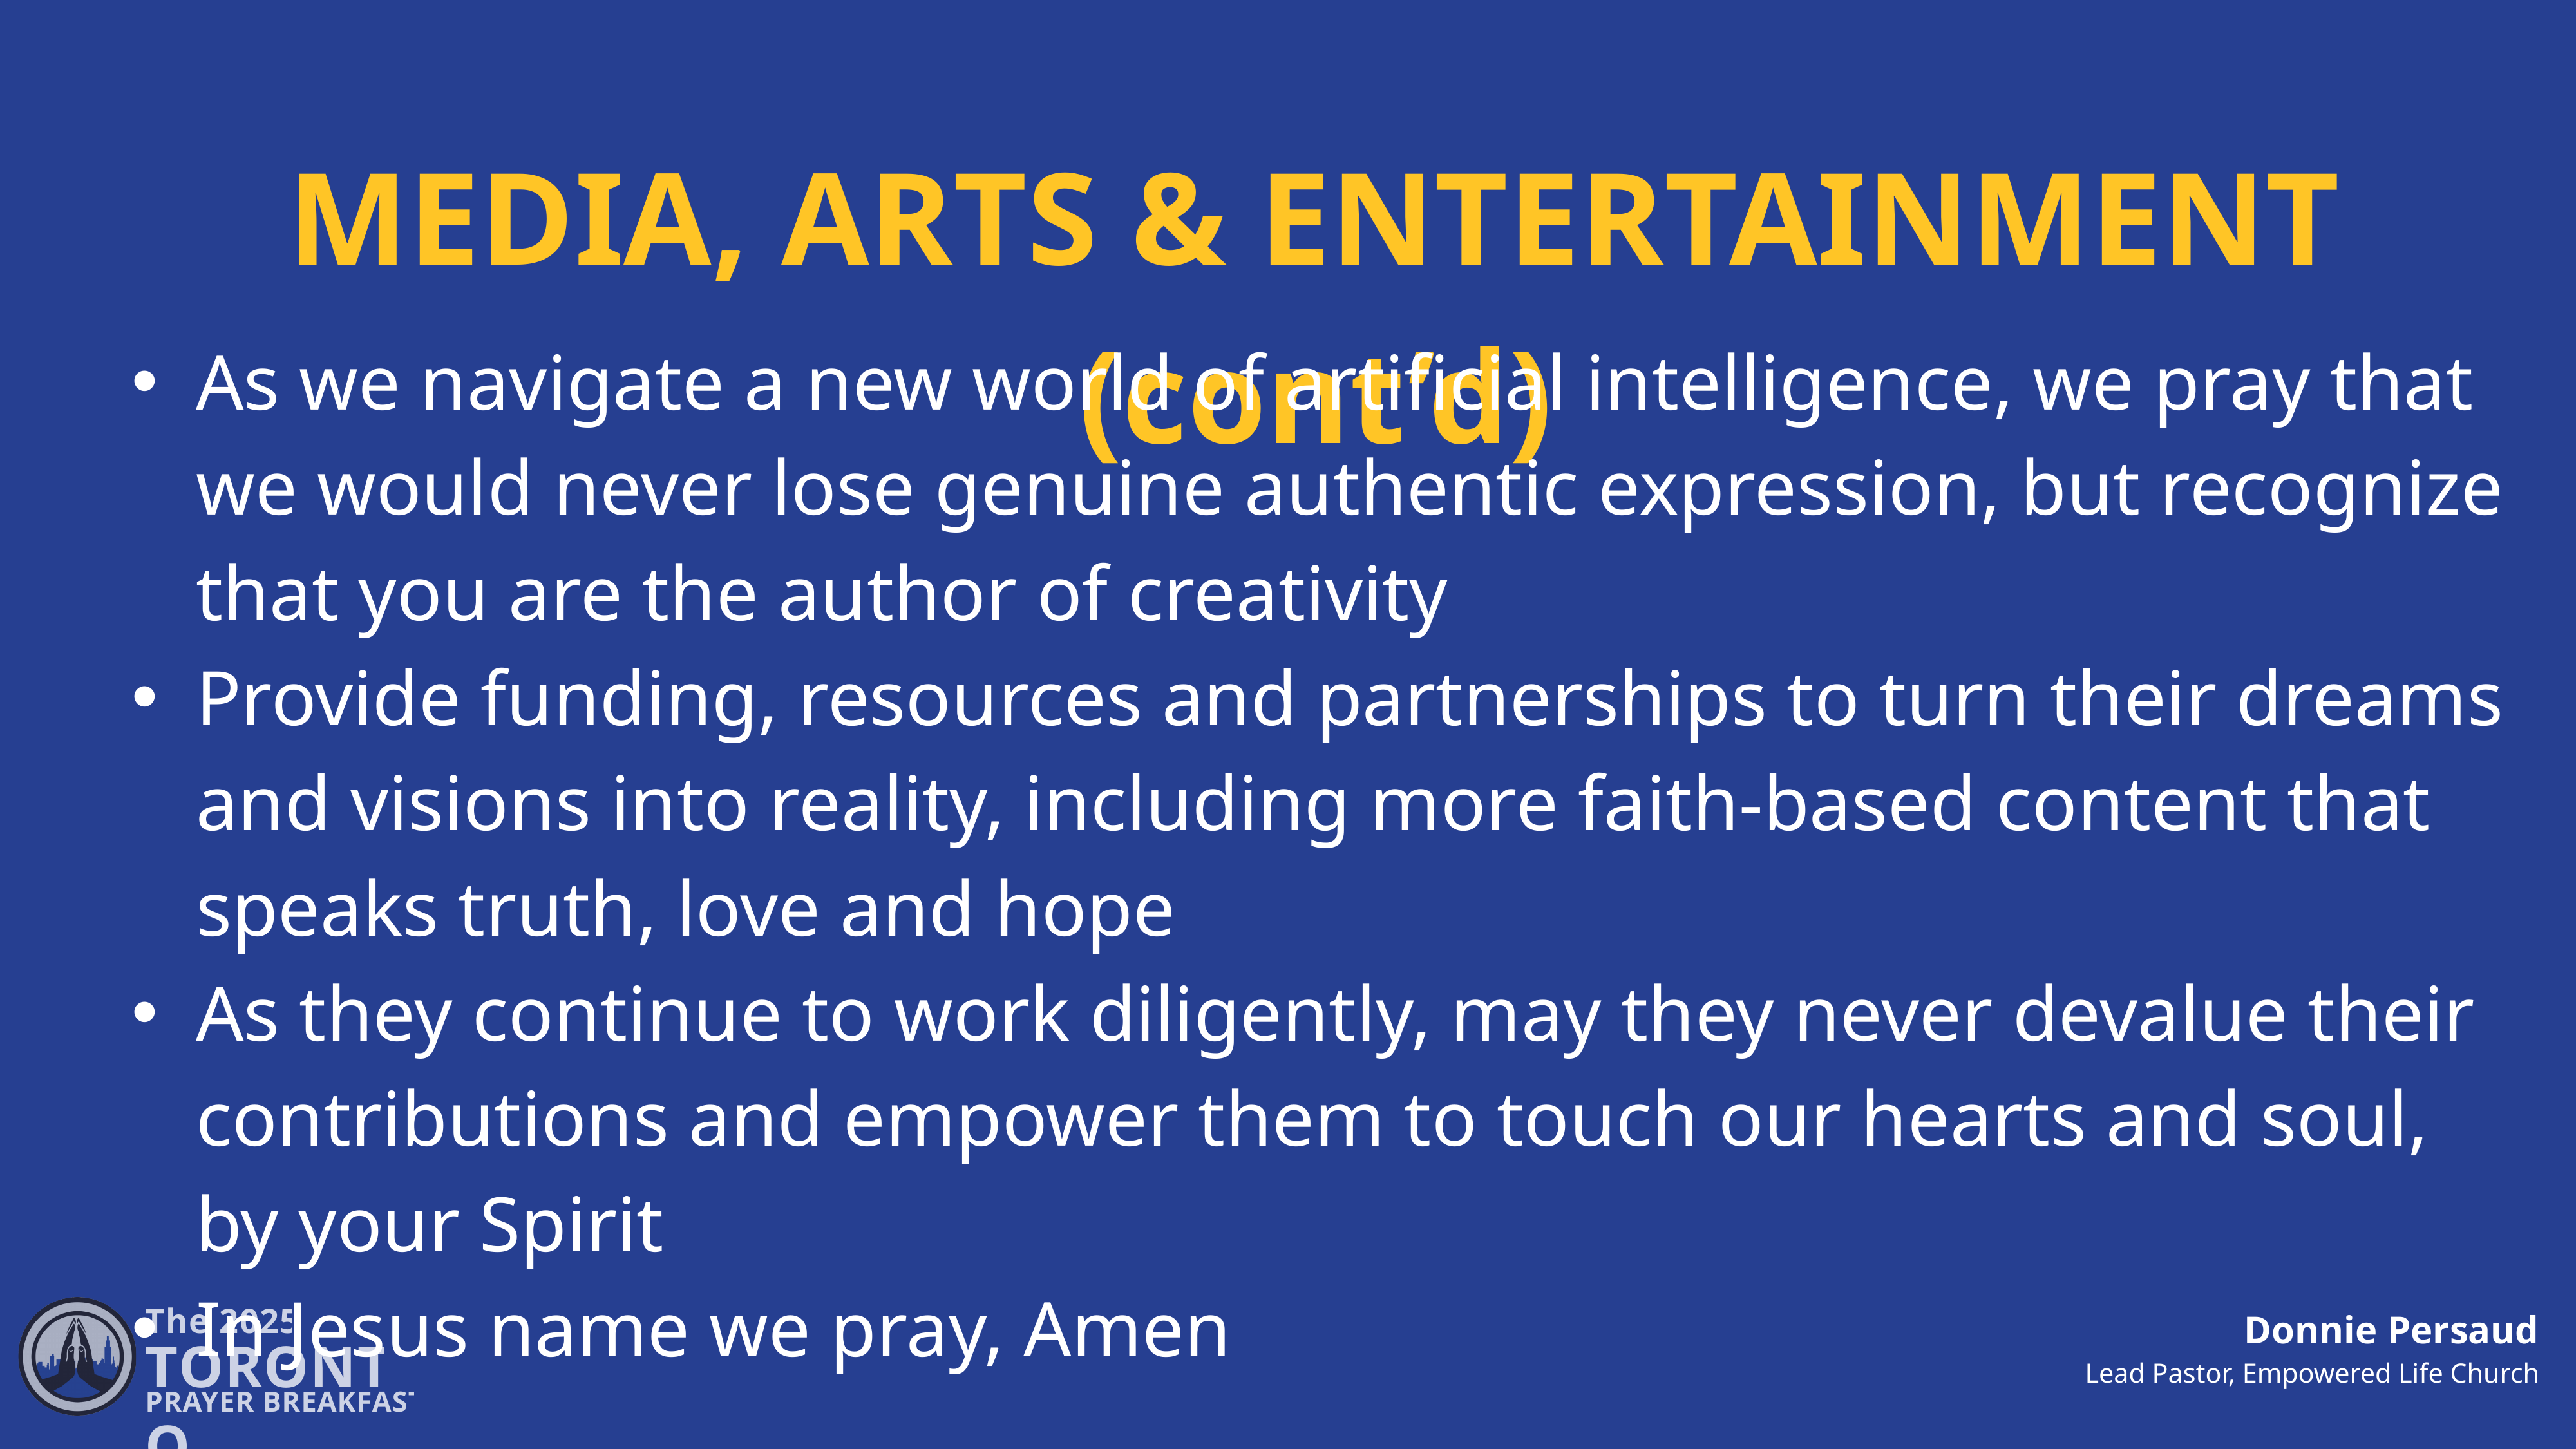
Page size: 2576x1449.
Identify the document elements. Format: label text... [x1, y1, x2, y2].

text_box Donnie Persaud Lead Pastor, Empowered Life Church [1631, 1299, 2539, 1389]
text_box MEDIA, ARTS & ENTERTAINMENT (cont’d) [68, 111, 2564, 469]
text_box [18, 1297, 427, 1416]
text_box As we navigate a new world of artificial intelligence, we pray that we would never lose genuine authentic expression, but recognize that you are the author of creativity Provide funding, resources and partnerships to turn their dreams and visions into reality, including more faith-based content that speaks truth, love and hope As they continue to work diligently, may they never devalue their contributions and empower them to touch our hearts and soul, by your Spirit In Jesus name we pray, Amen [68, 319, 2508, 1372]
